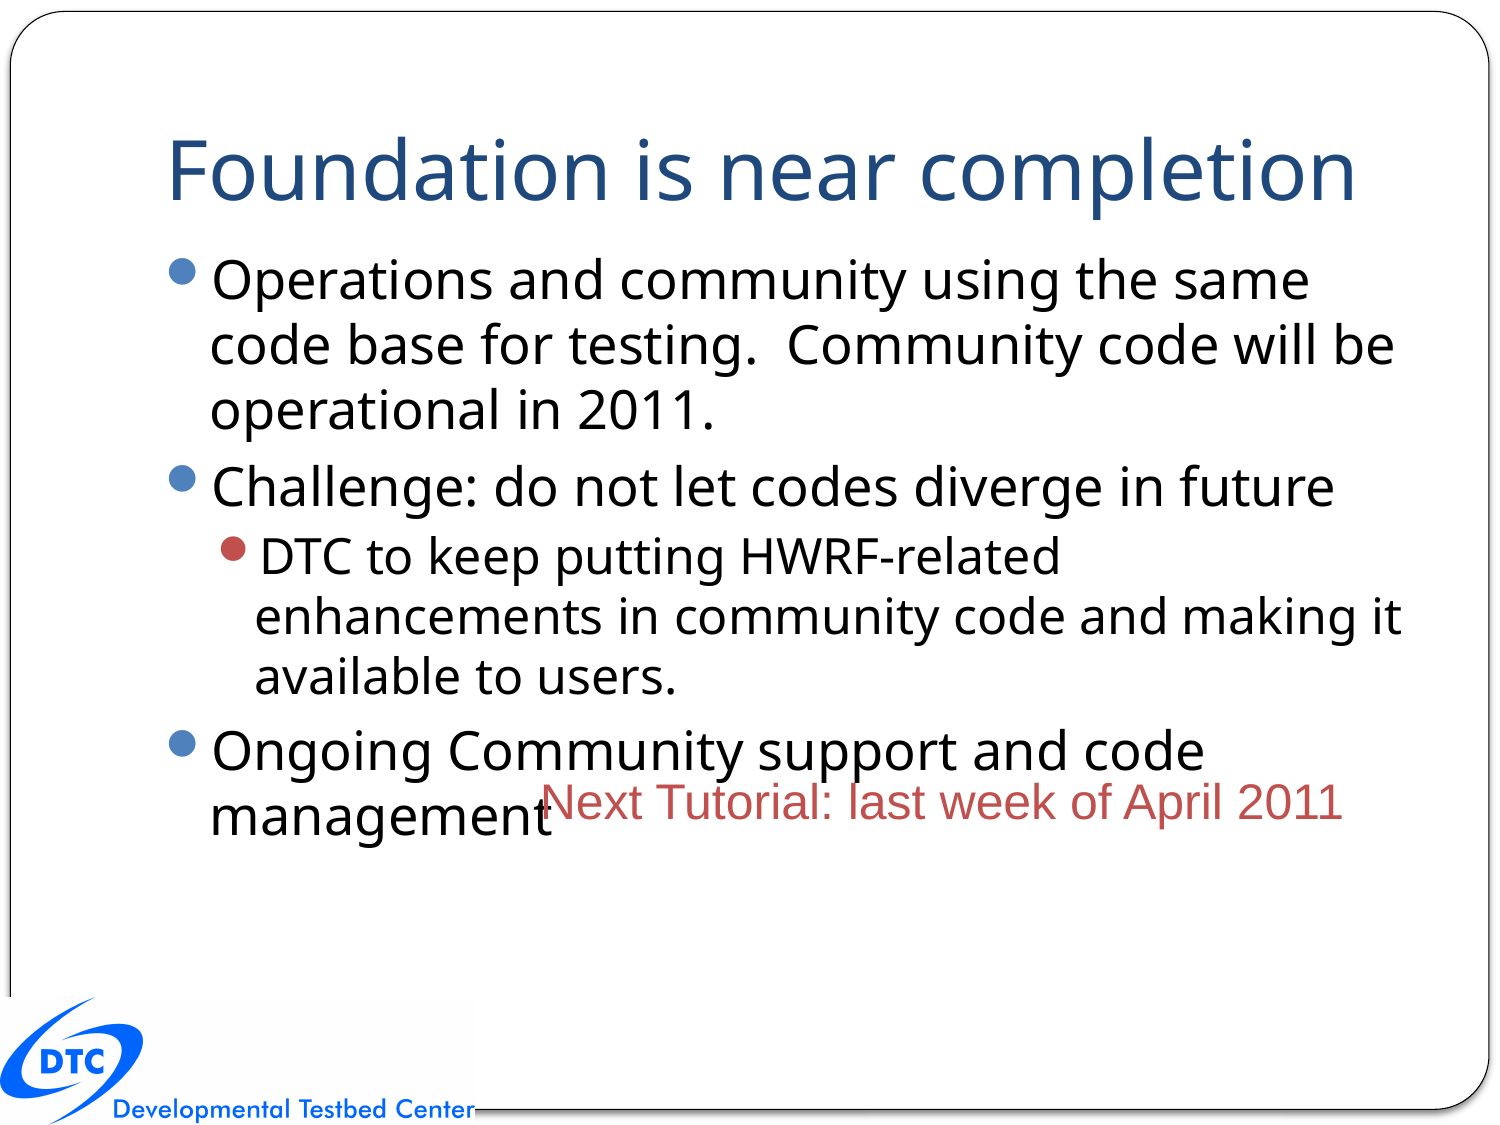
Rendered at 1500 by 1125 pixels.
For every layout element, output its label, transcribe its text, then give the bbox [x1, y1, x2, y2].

title Foundation is near completion [149, 44, 1426, 233]
list Operations and community using the same code base for testing. Community code will be operational in 2011. Challenge: do not let codes diverge in future DTC to keep putting HWRF-related enhancements in community code and making it available to users. Ongoing Community support and code management [149, 237, 1426, 988]
text_box Next Tutorial: last week of April 2011 [525, 762, 1400, 838]
picture [0, 997, 475, 1125]
